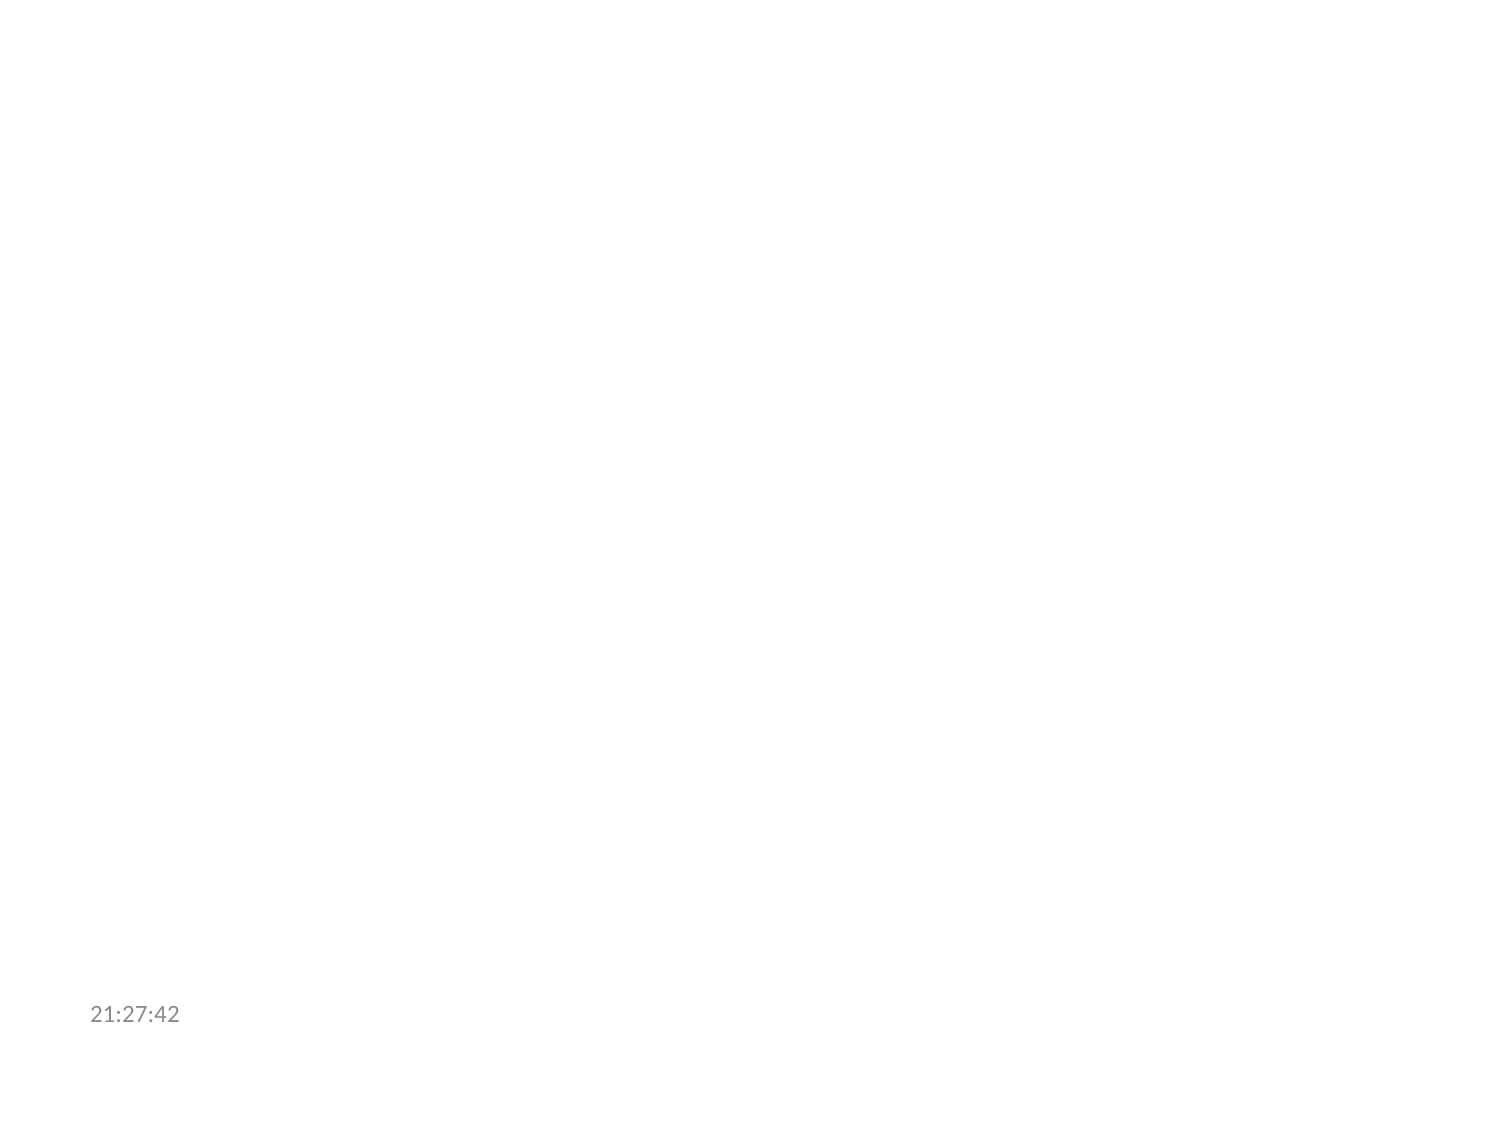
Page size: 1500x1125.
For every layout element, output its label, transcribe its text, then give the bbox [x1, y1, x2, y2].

text_box 15:35:09 [75, 982, 425, 1043]
